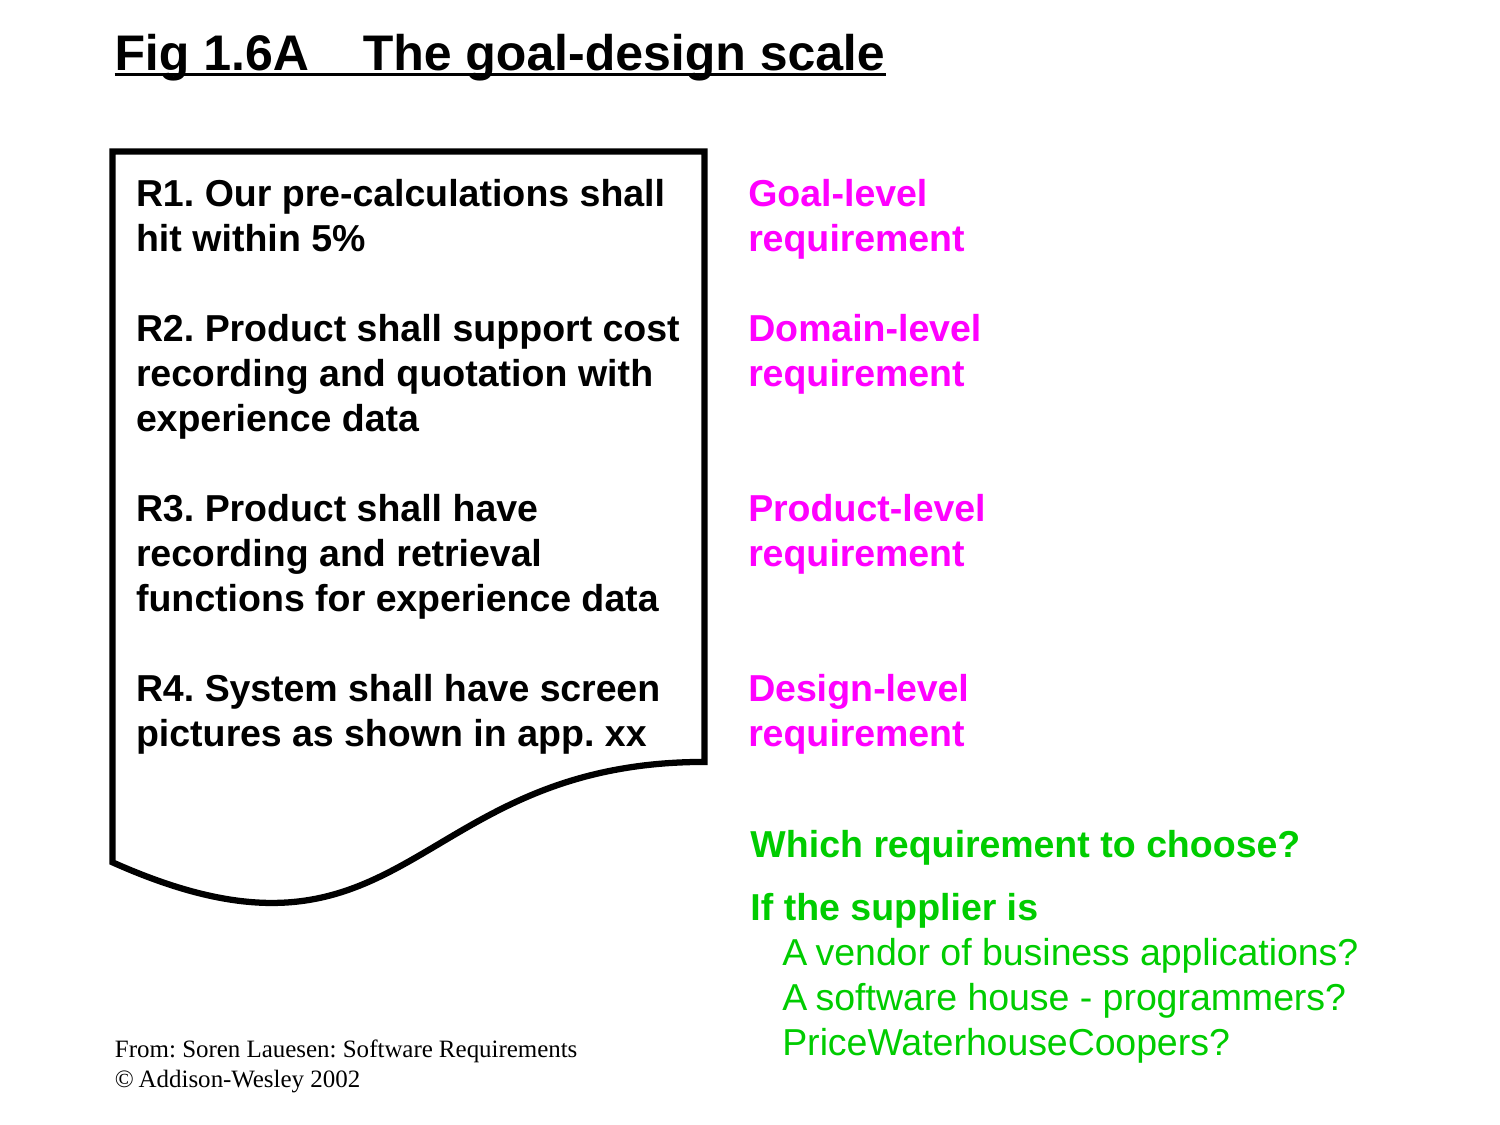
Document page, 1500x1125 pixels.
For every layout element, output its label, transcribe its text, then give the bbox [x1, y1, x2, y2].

text_box Which requirement to choose? If the supplier is A vendor of business applications? A software house - programmers? PriceWaterhouseCoopers? [735, 811, 1374, 1072]
slide_number From: Soren Lauesen: Software Requirements © Addison-Wesley 2002 [99, 1025, 875, 1100]
text_box R1. Our pre-calculations shall hit within 5% R2. Product shall support cost recording and quotation with experience data R3. Product shall have recording and retrieval functions for experience data R4. System shall have screen pictures as shown in app. xx [112, 151, 705, 903]
text_box Fig 1.6A The goal-design scale [99, 12, 1085, 88]
text_box Goal-level requirement Domain-level requirement Product-level requirement Design-level requirement [733, 161, 1001, 762]
